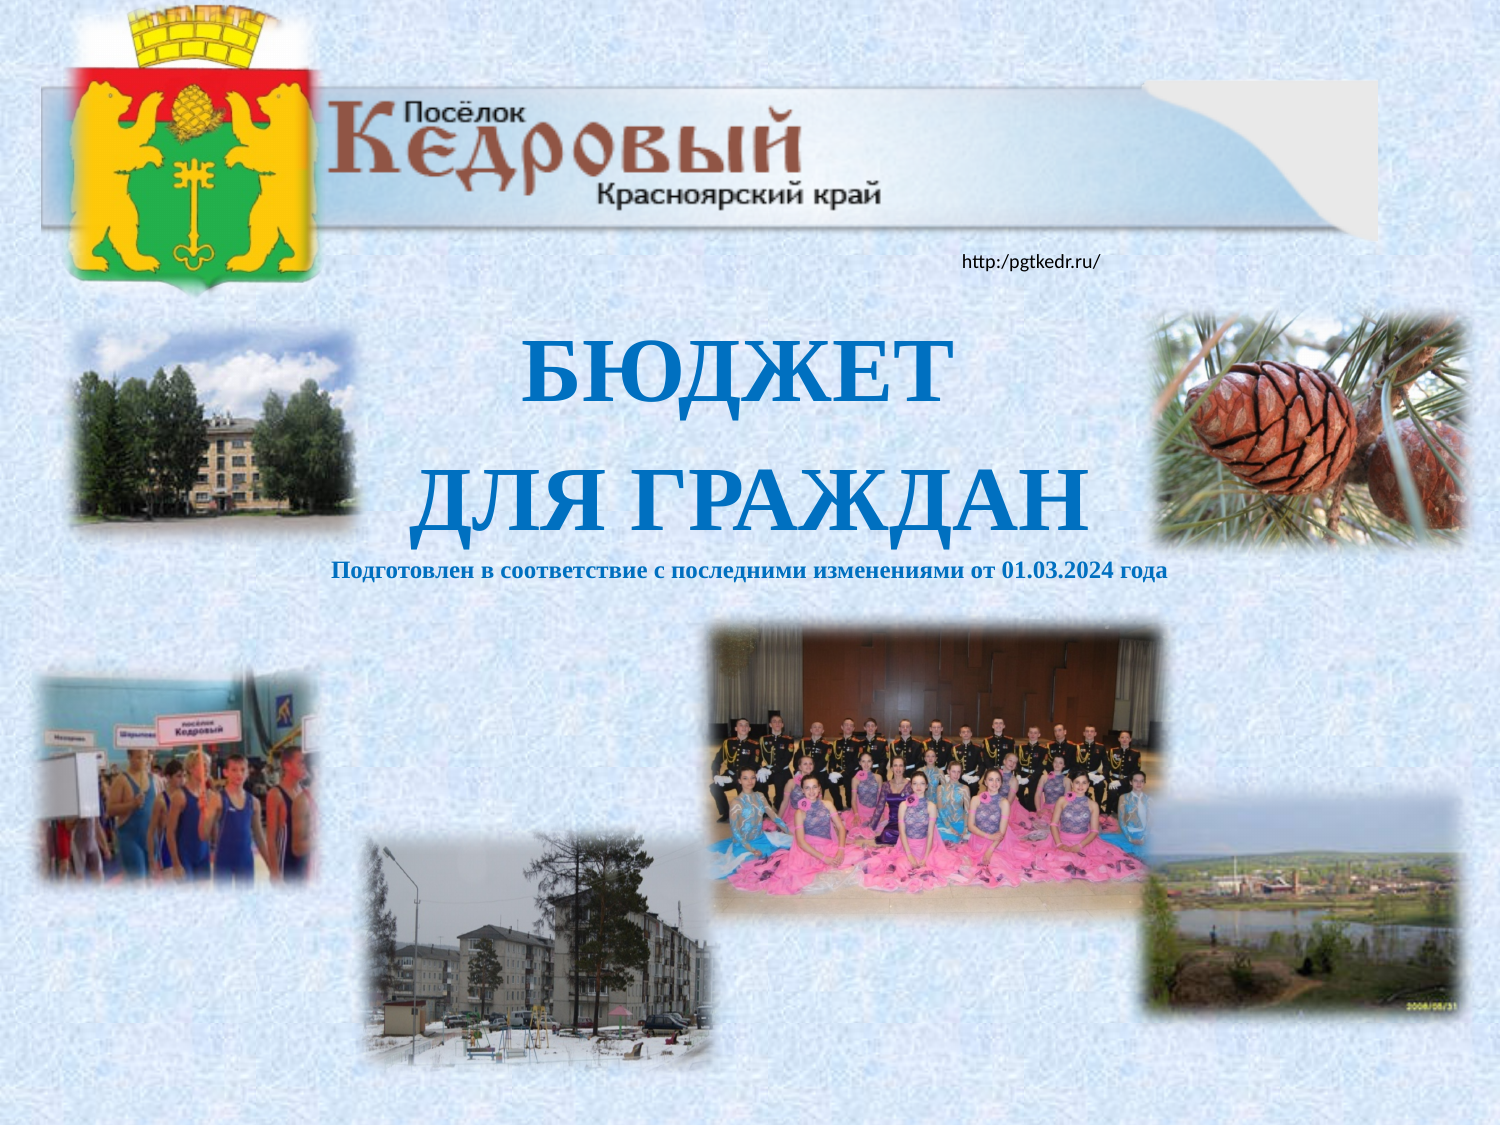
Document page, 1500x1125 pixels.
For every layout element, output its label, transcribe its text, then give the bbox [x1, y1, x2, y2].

title http:/pgtkedr.ru/ [1383, 70, 1388, 300]
picture [0, 0, 1500, 1125]
table_cell 38 706,6 [224, 310, 1276, 566]
subtitle БЮДЖЕТ ДЛЯ ГРАЖДАН Подготовлен в соответствие с последними изменениями от 01.03.2024 года [224, 313, 1276, 646]
